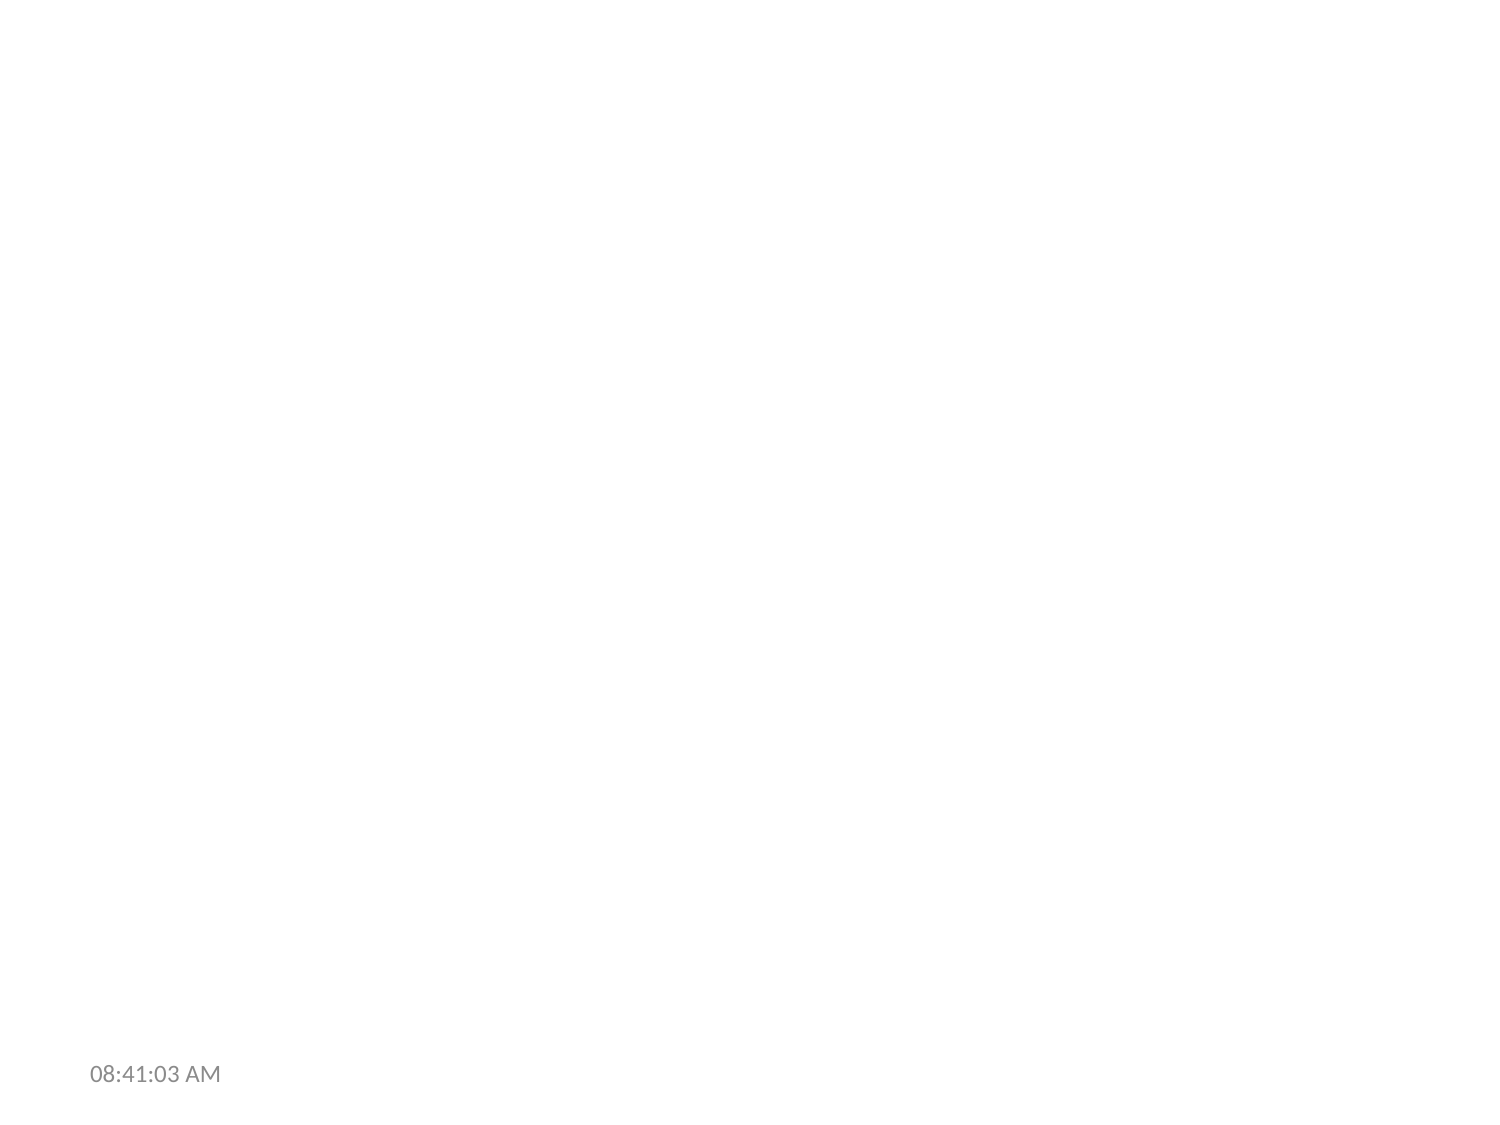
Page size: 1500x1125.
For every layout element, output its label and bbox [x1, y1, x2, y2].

slide_number [75, 1042, 425, 1103]
